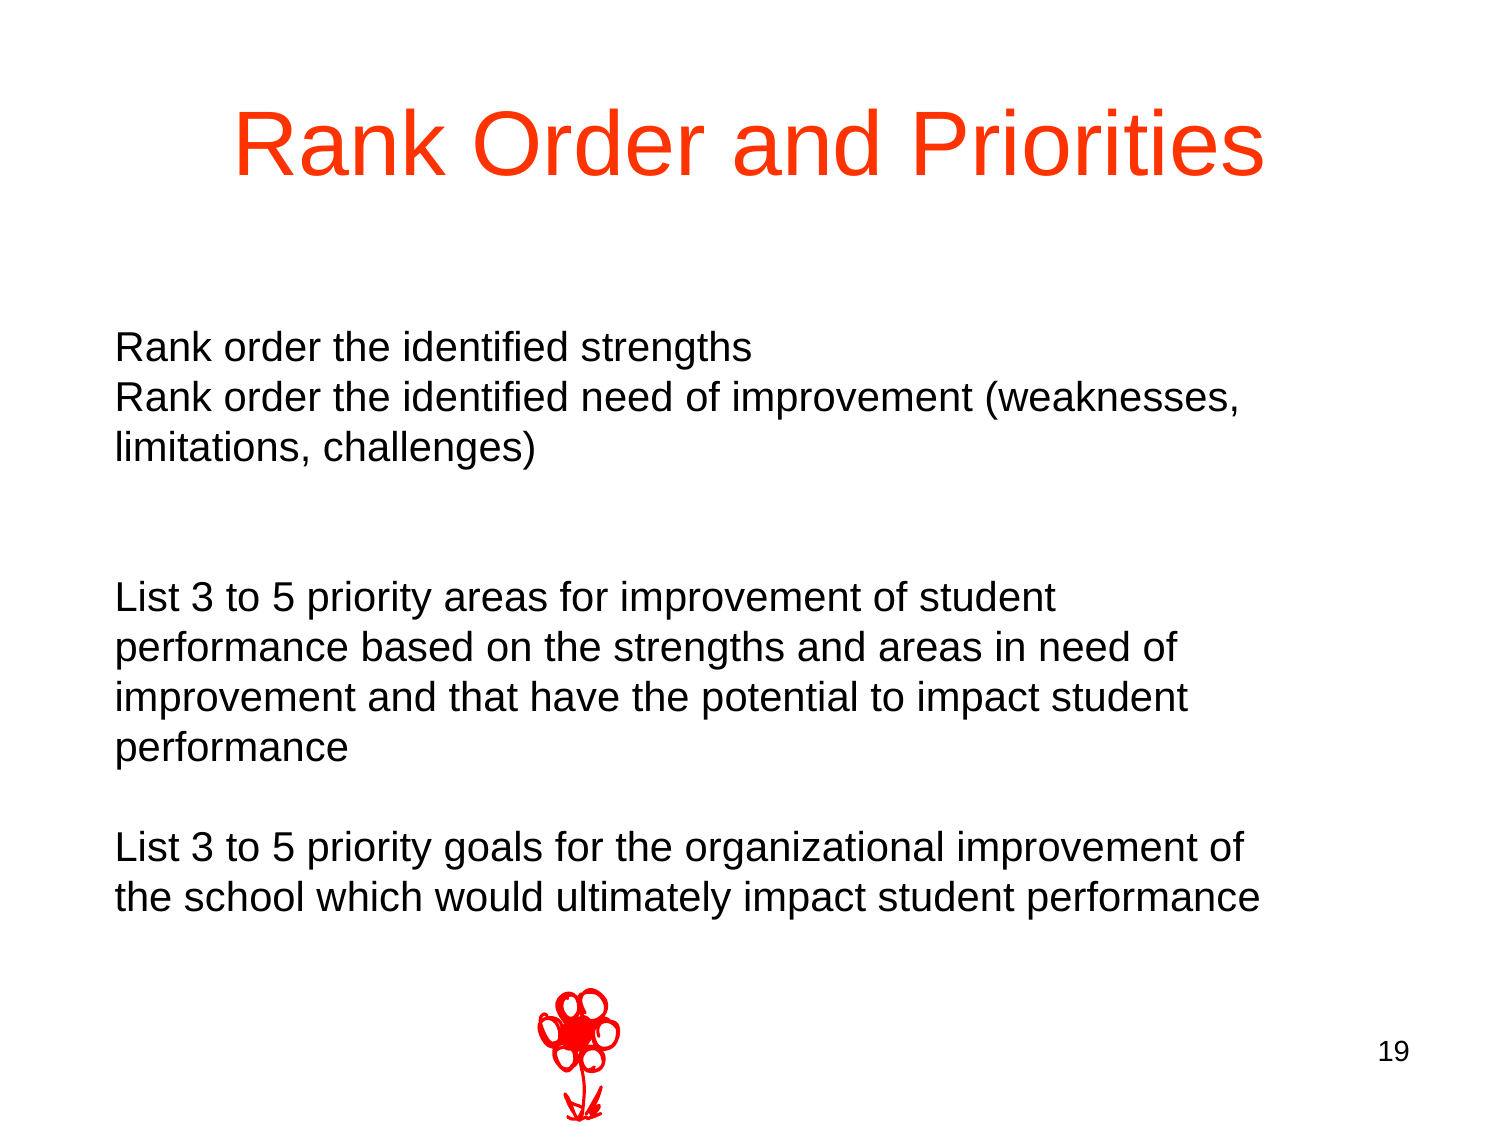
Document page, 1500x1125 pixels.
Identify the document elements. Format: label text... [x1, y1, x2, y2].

title Rank Order and Priorities [74, 44, 1426, 233]
text_box Rank order the identified strengths Rank order the identified need of improvement (weaknesses, limitations, challenges) List 3 to 5 priority areas for improvement of student performance based on the strengths and areas in need of improvement and that have the potential to impact student performance List 3 to 5 priority goals for the organizational improvement of the school which would ultimately impact student performance [99, 312, 1288, 978]
slide_number 19 [1074, 1024, 1426, 1103]
